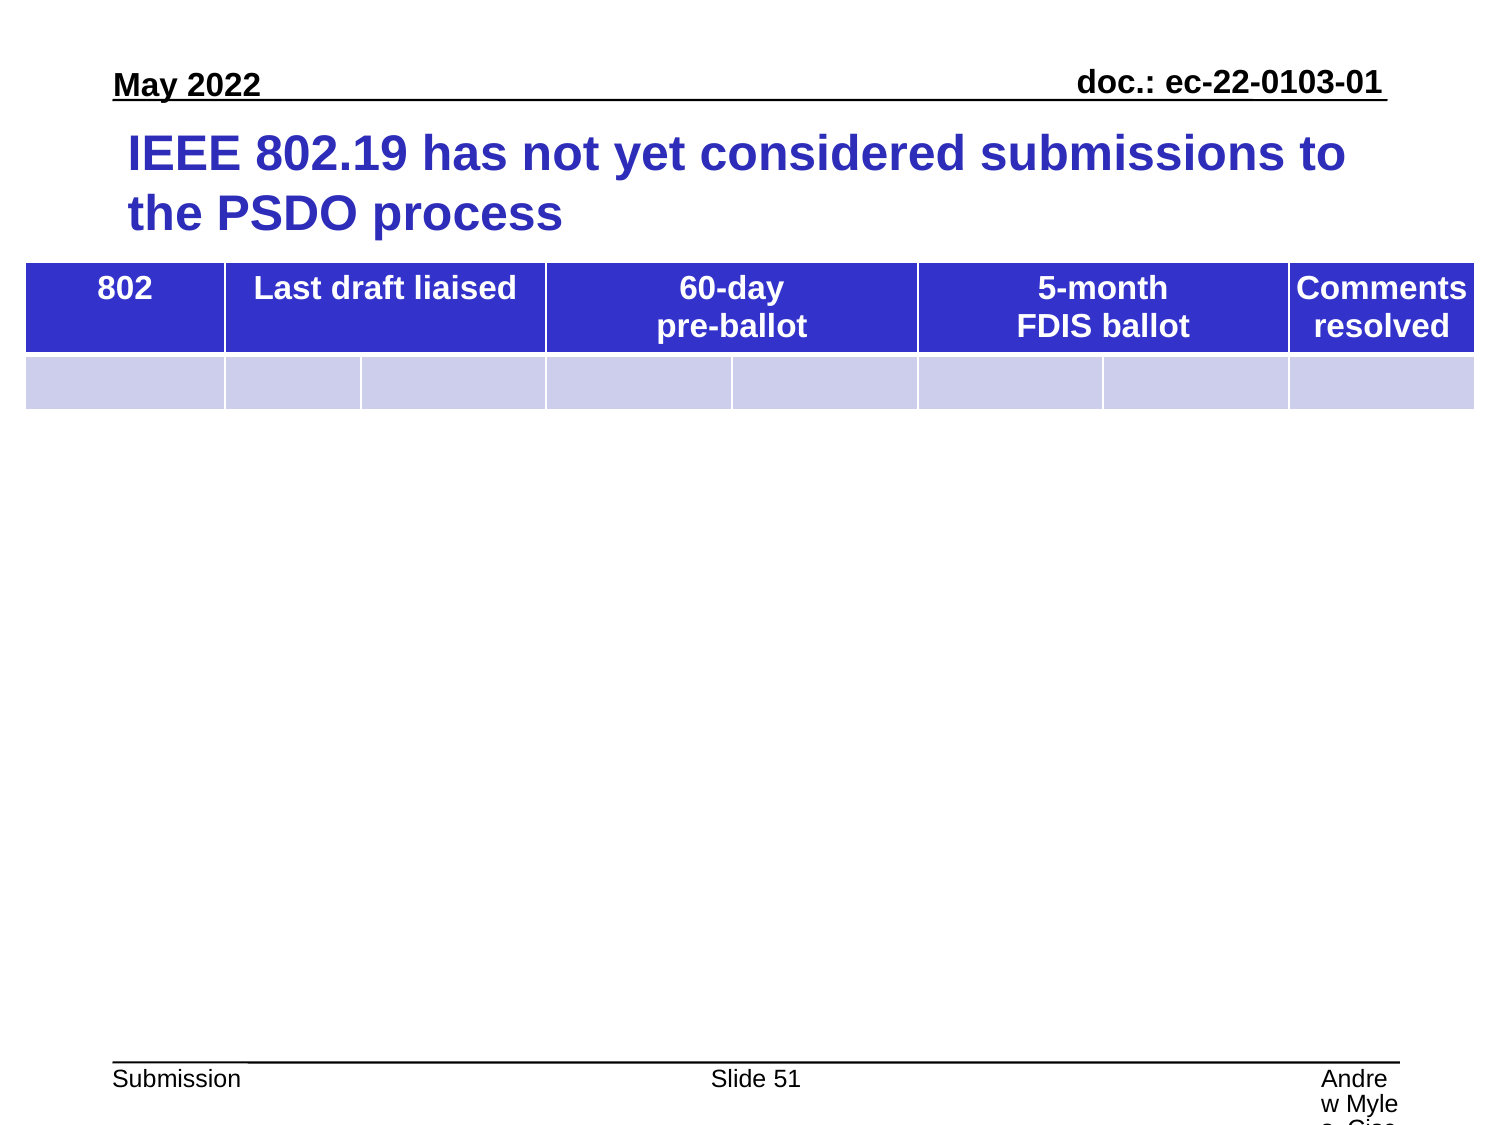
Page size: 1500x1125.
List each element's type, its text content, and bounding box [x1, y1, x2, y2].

table_header 802 [26, 263, 224, 352]
slide_number Slide 51 [709, 1061, 803, 1093]
table_header 60-day pre-ballot [547, 263, 917, 352]
table_header Comments resolved [1290, 263, 1474, 352]
table_cell [1290, 357, 1474, 409]
table_header 5-month FDIS ballot [919, 263, 1288, 352]
footer Andrew Myles, Cisco [1320, 1061, 1402, 1093]
table_cell [362, 357, 545, 409]
title IEEE 802.19 has not yet considered submissions to the PSDO process [112, 112, 1388, 262]
table_header Last draft liaised [226, 263, 545, 352]
table_cell [547, 357, 731, 409]
table_cell [1104, 357, 1288, 409]
table_cell [733, 357, 917, 409]
table_cell [26, 357, 224, 409]
table_cell [919, 357, 1102, 409]
table_cell [226, 357, 360, 409]
